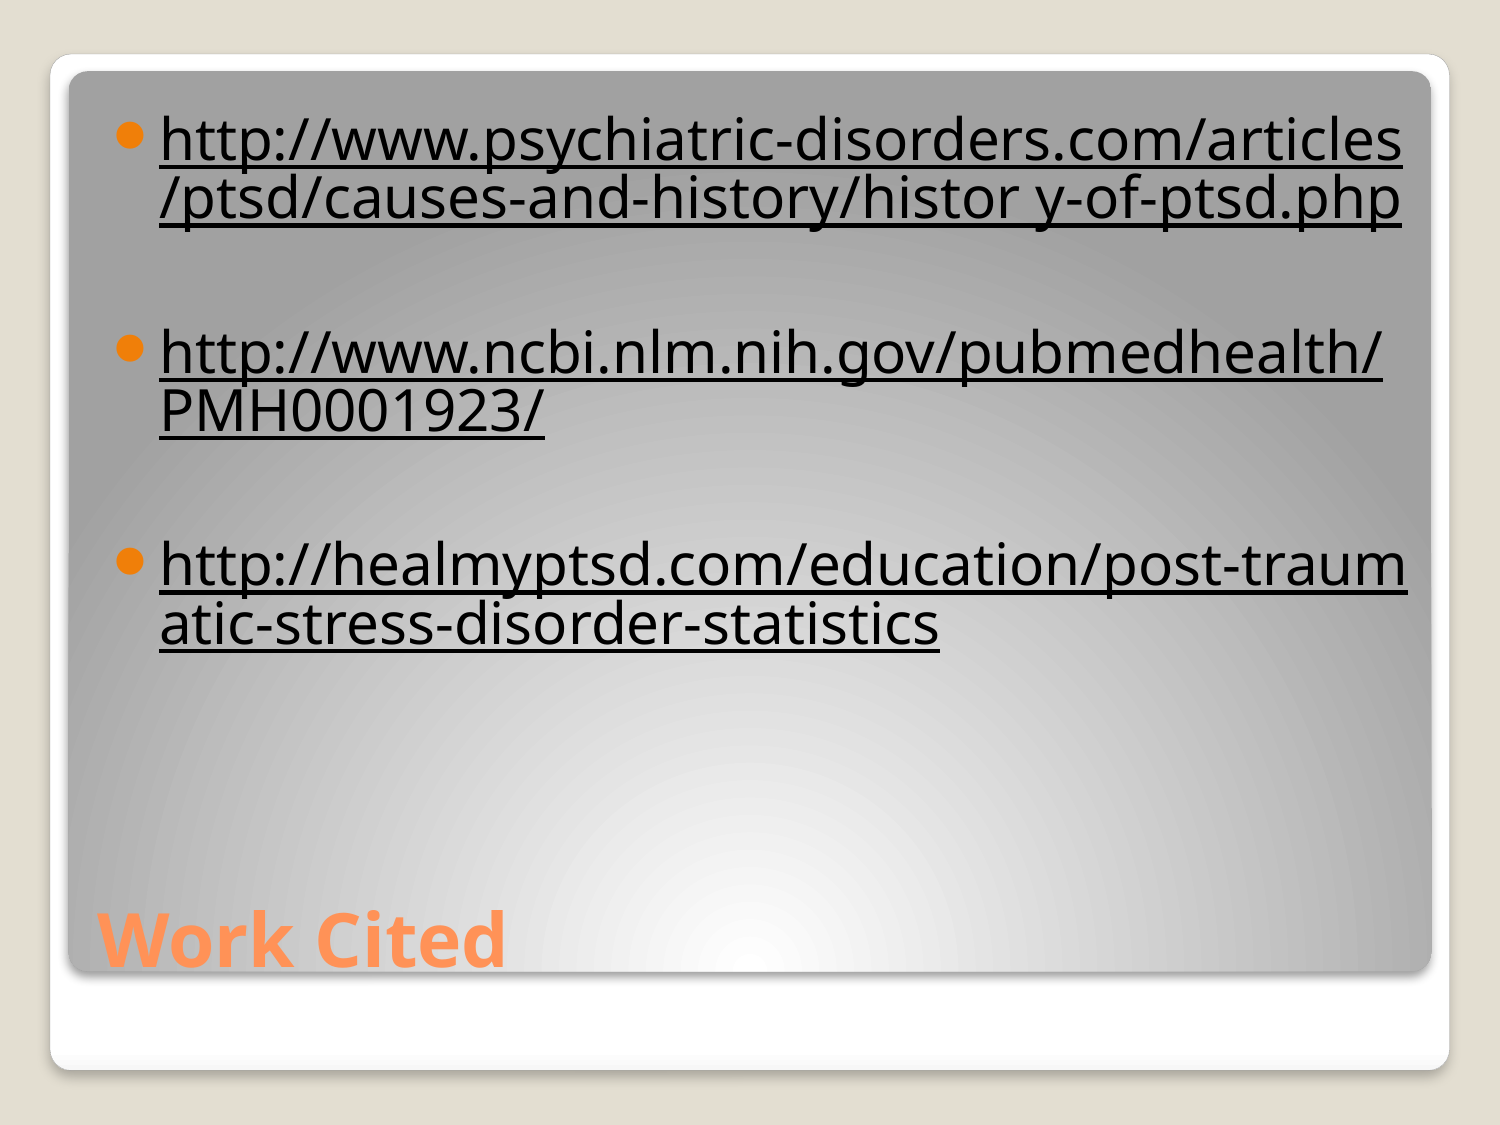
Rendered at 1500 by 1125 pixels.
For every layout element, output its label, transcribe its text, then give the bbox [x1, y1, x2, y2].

title Work Cited [82, 817, 1425, 990]
list http://www.psychiatric-disorders.com/articles/ptsd/causes-and-history/histor y-of-ptsd.php http://www.ncbi.nlm.nih.gov/pubmedhealth/PMH0001923/ http://healmyptsd.com/education/post-traumatic-stress-disorder-statistics [82, 86, 1425, 774]
